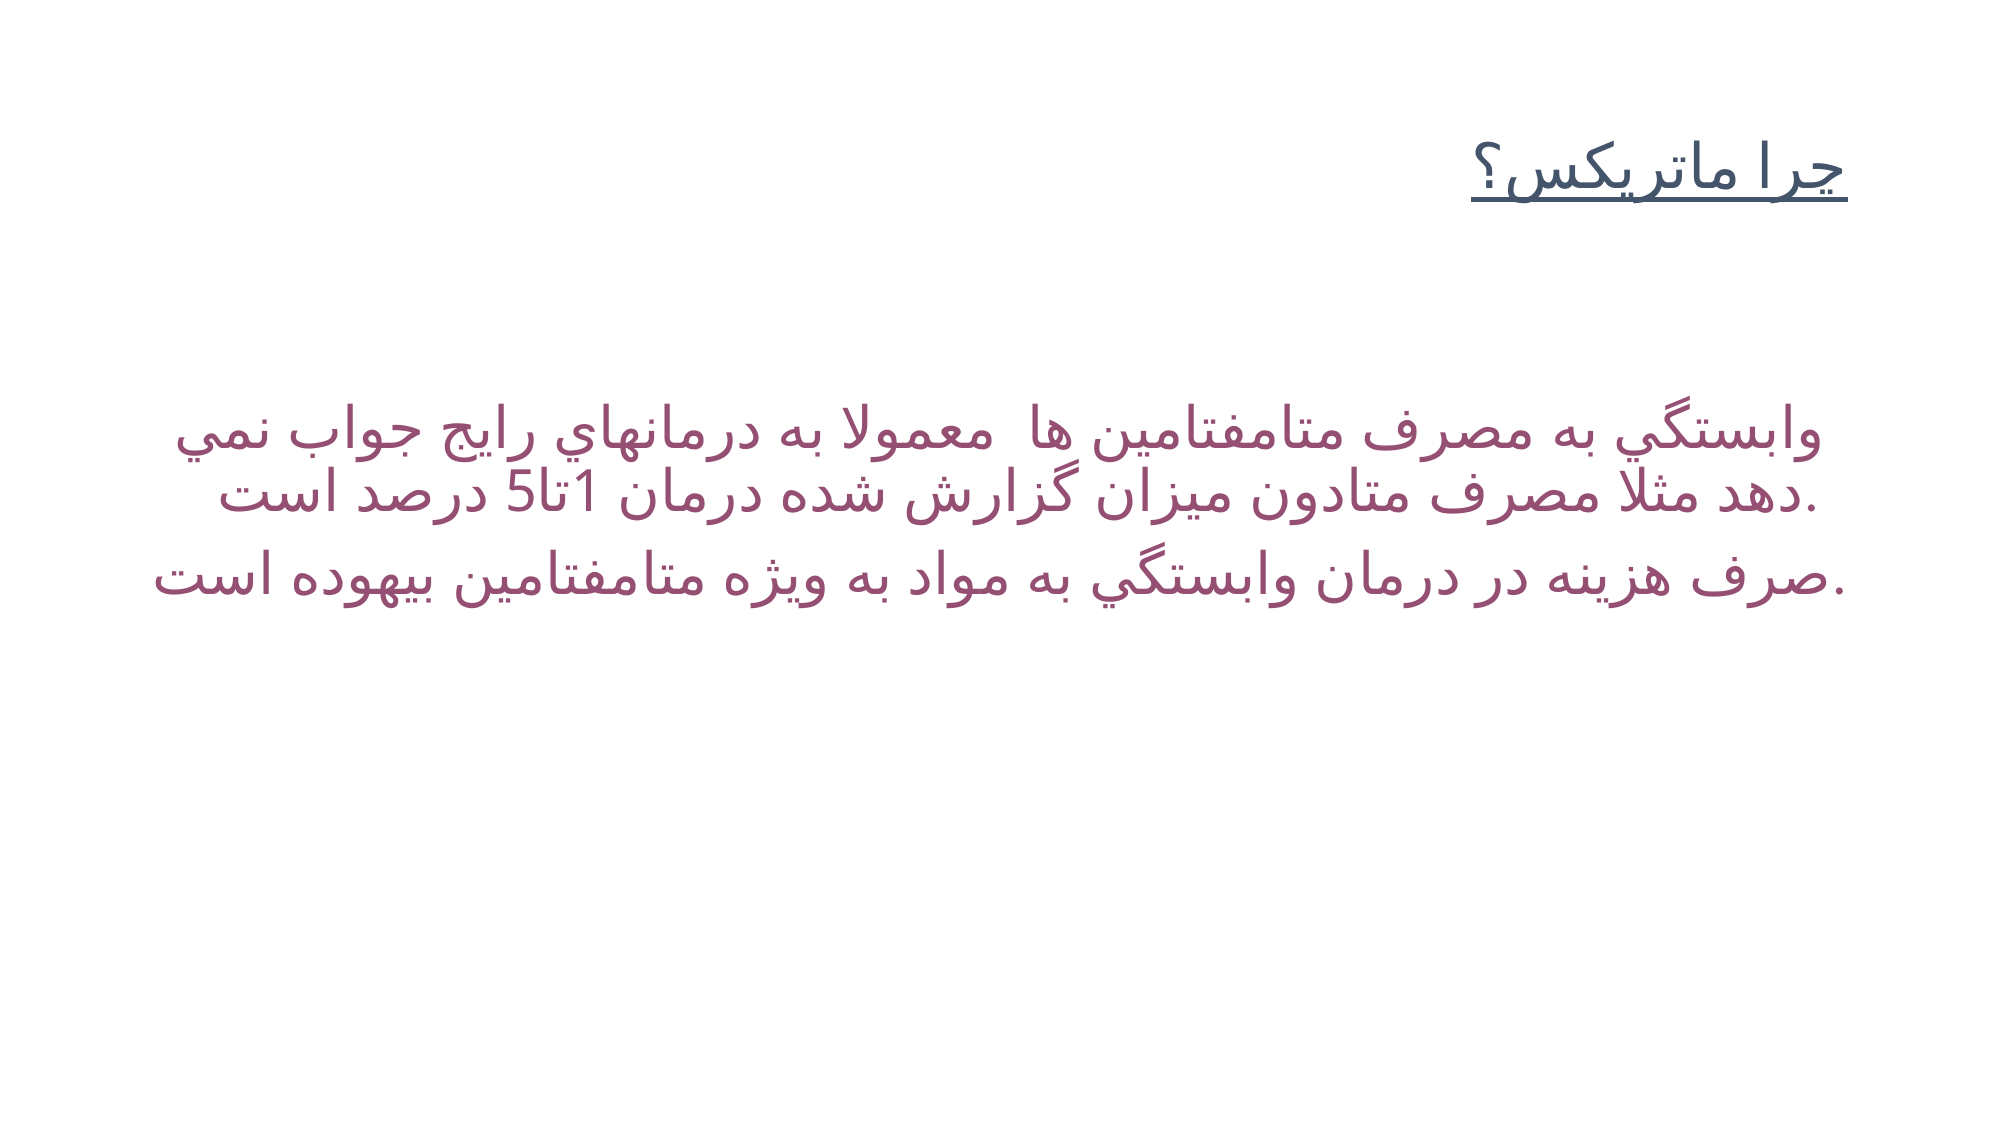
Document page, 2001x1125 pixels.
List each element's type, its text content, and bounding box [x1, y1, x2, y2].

list وابستگي به مصرف متامفتامين ها معمولا به درمانهاي رايج جواب نمي دهد مثلا مصرف متادون ميزان گزارش شده درمان 1تا5 درصد است. صرف هزينه در درمان وابستگي به مواد به ويژه متامفتامين بيهوده است. [137, 299, 1863, 1014]
title چرا ماتريكس؟ [137, 59, 1863, 278]
